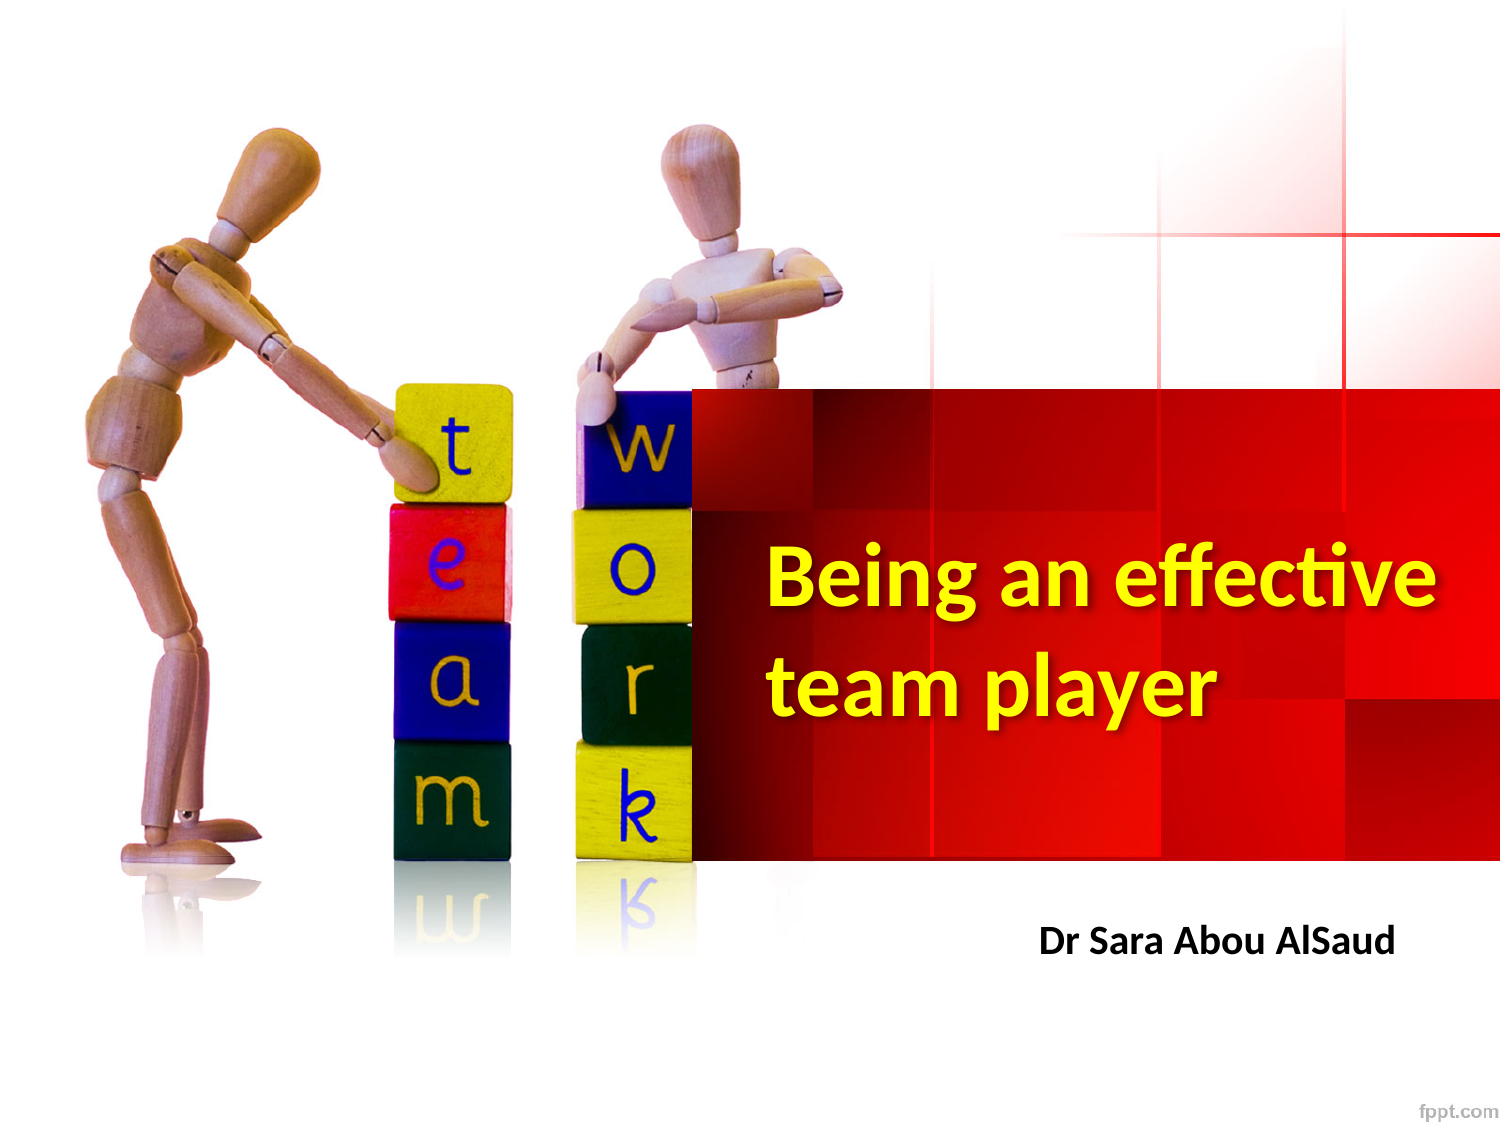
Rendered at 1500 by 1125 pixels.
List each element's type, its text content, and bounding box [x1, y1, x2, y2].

title Being an effective team player [750, 512, 1500, 738]
text_box Dr Sara Abou AlSaud [1024, 905, 1500, 971]
picture [0, 0, 1500, 1125]
